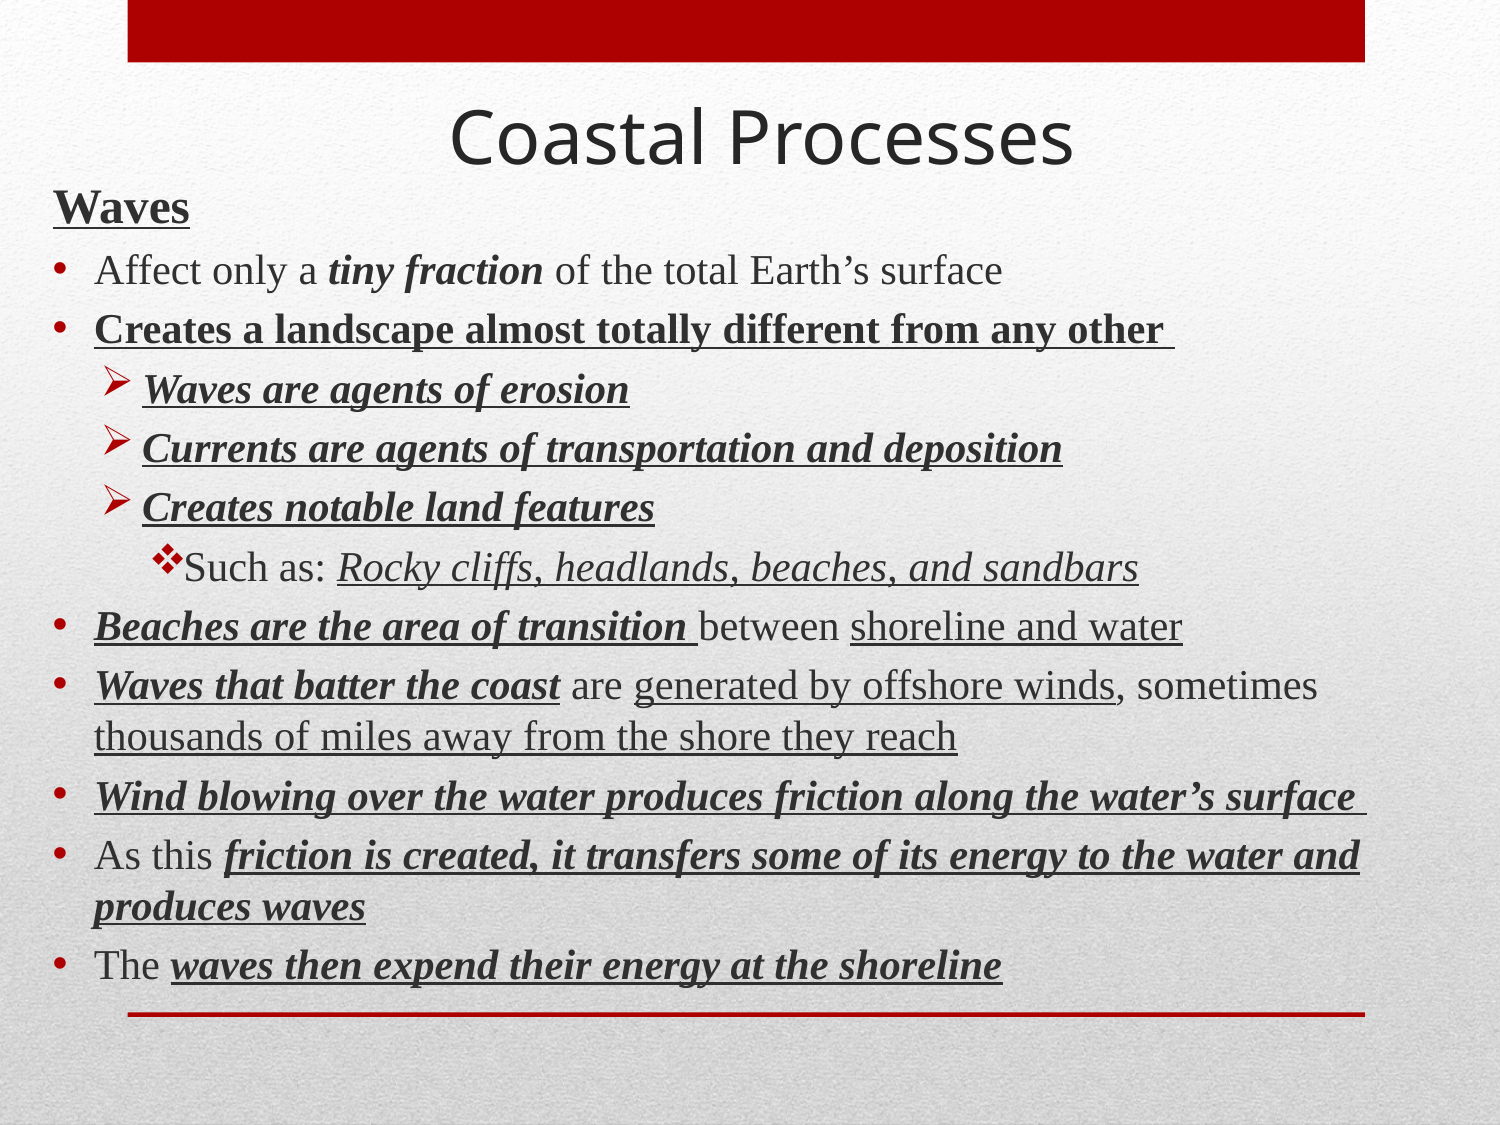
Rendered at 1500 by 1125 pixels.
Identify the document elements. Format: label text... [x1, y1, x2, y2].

list Waves Affect only a tiny fraction of the total Earth’s surface Creates a landscape almost totally different from any other Waves are agents of erosion Currents are agents of transportation and deposition Creates notable land features Such as: Rocky cliffs, headlands, beaches, and sandbars Beaches are the area of transition between shoreline and water Waves that batter the coast are generated by offshore winds, sometimes thousands of miles away from the shore they reach Wind blowing over the water produces friction along the water’s surface As this friction is created, it transfers some of its energy to the water and produces waves The waves then expend their energy at the shoreline [37, 162, 1463, 1000]
title Coastal Processes [87, 75, 1438, 162]
